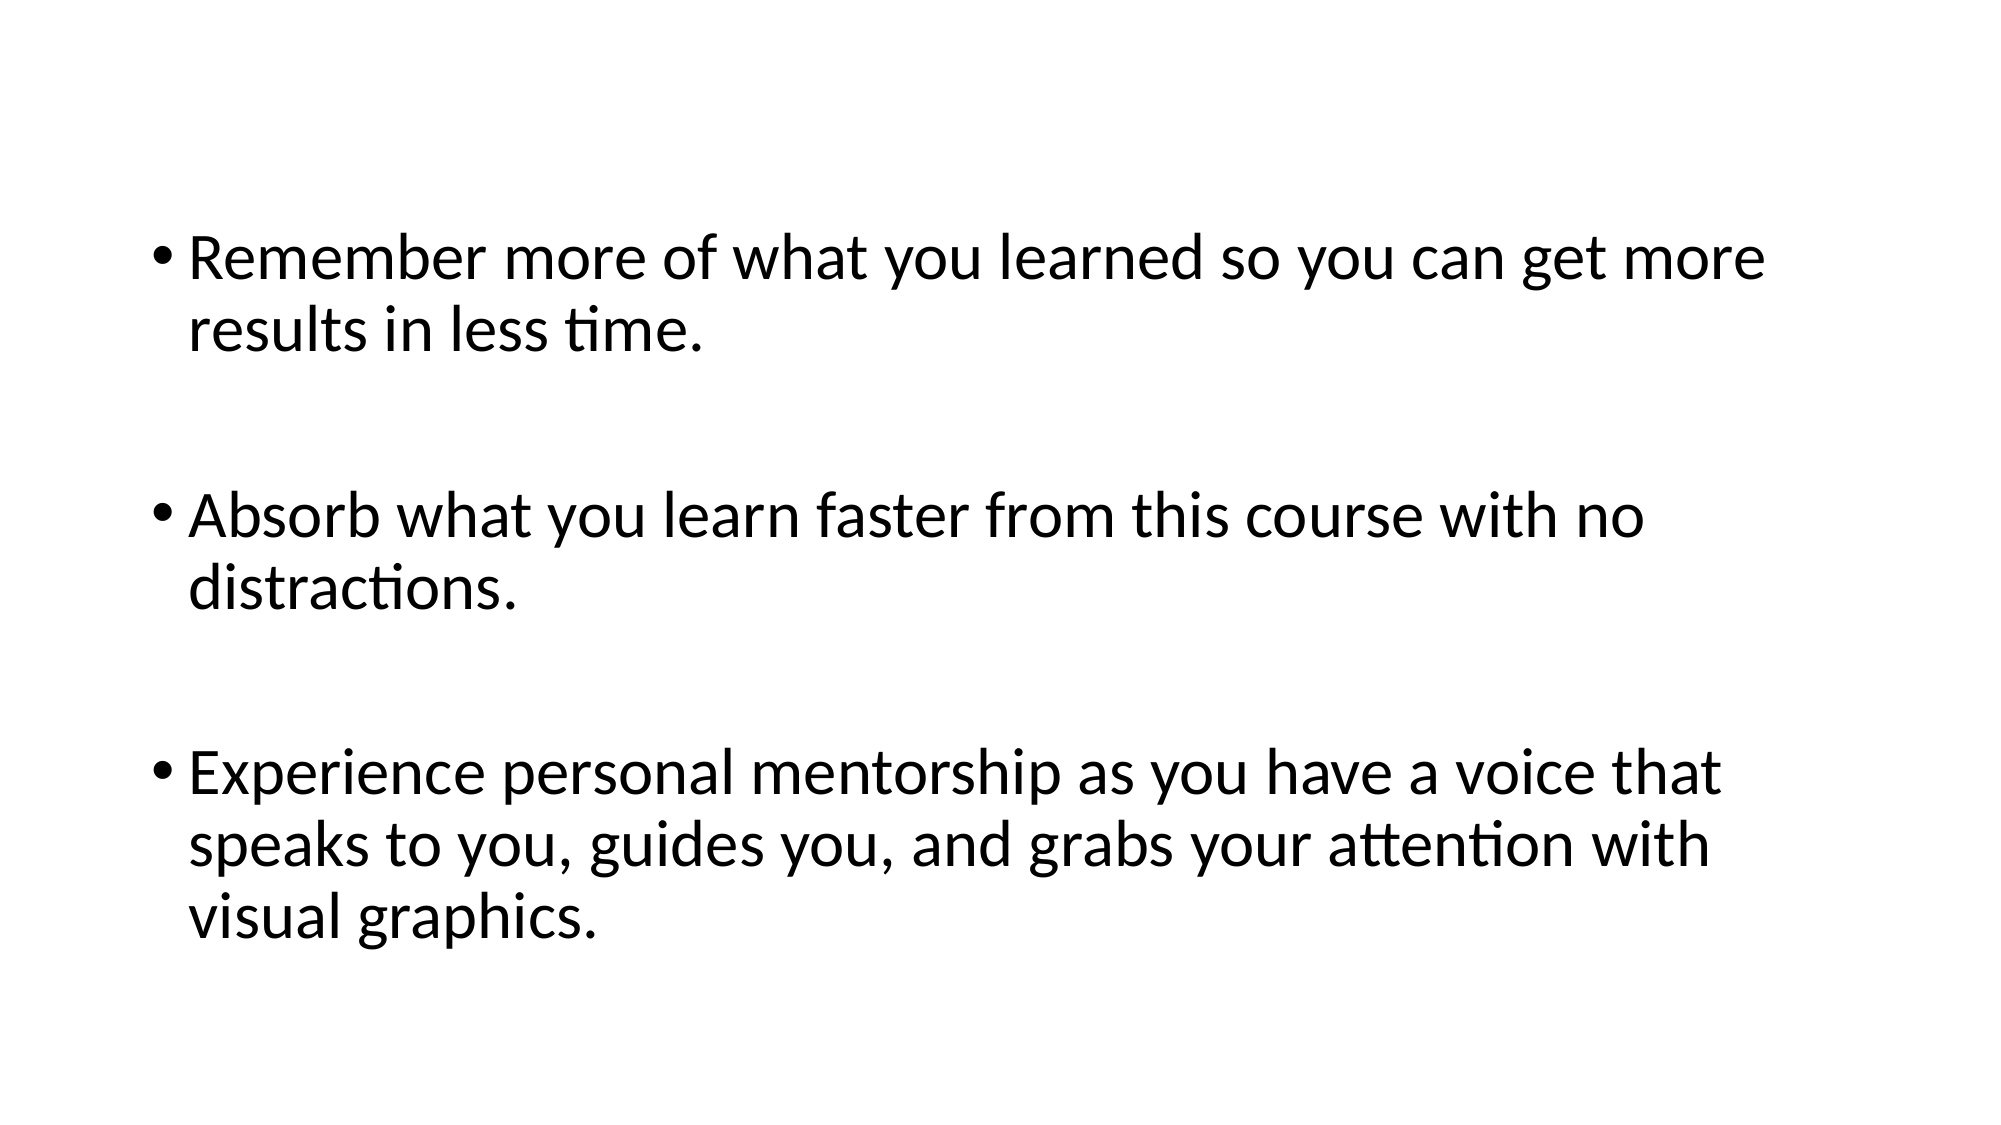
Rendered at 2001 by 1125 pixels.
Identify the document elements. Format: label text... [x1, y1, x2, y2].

list Remember more of what you learned so you can get more results in less time. Absorb what you learn faster from this course with no distractions. Experience personal mentorship as you have a voice that speaks to you, guides you, and grabs your attention with visual graphics. [136, 214, 1862, 929]
